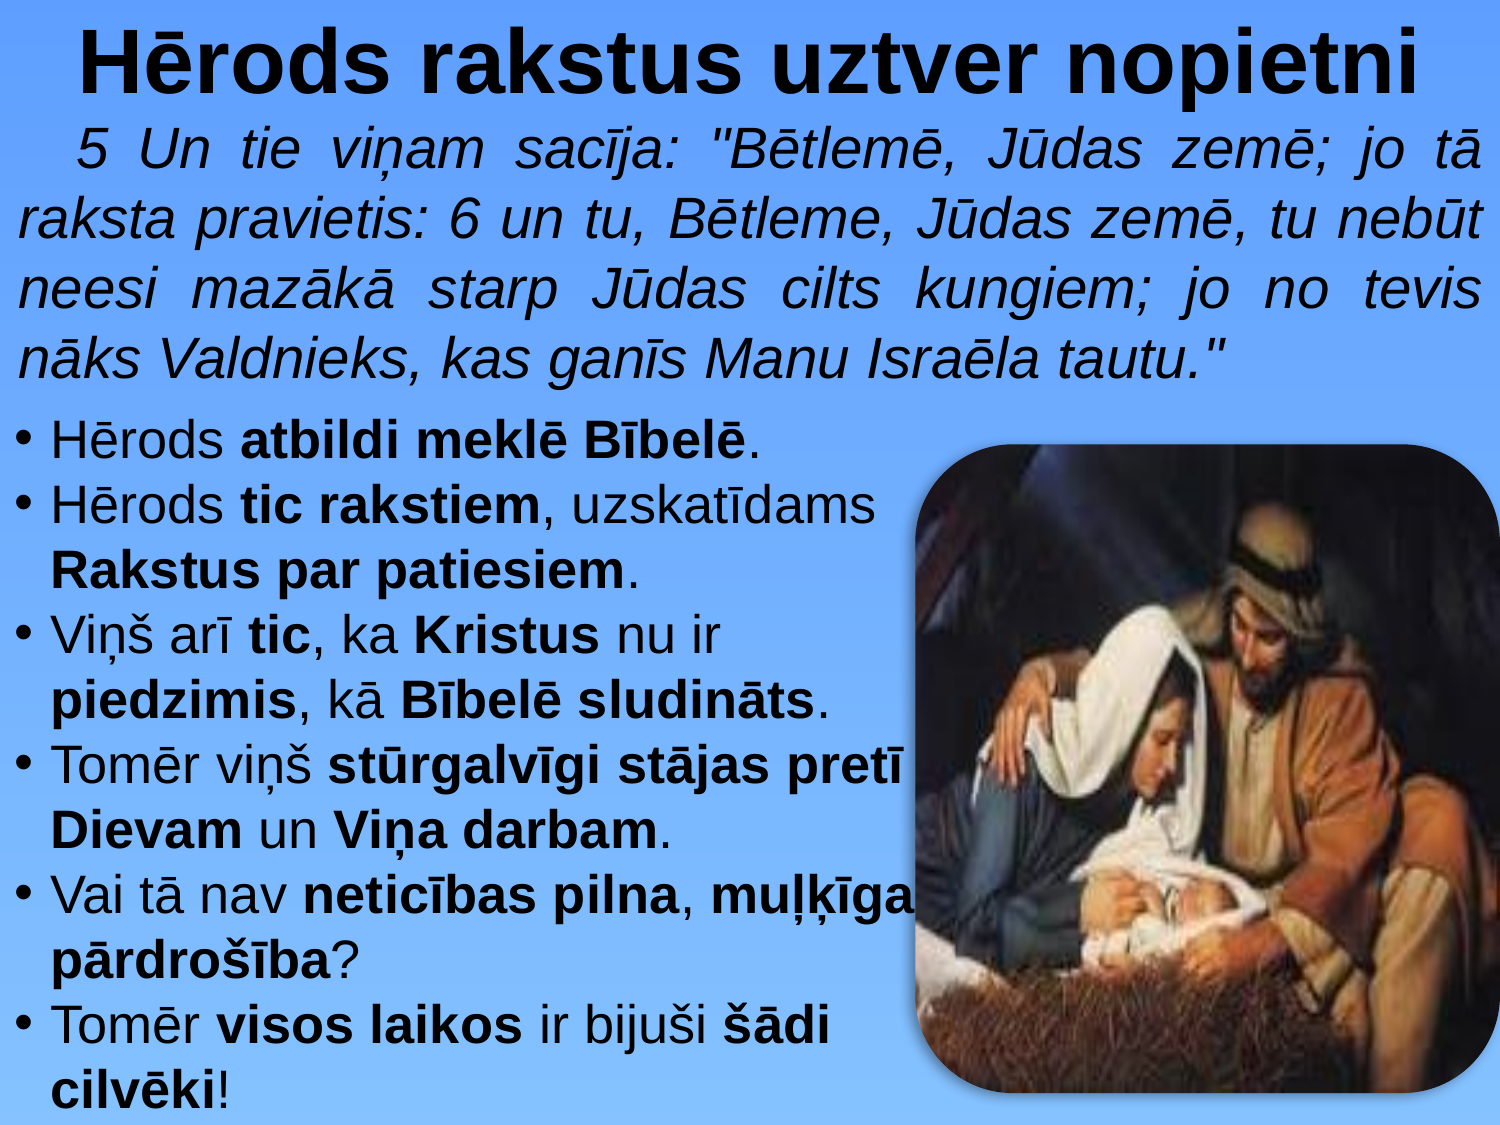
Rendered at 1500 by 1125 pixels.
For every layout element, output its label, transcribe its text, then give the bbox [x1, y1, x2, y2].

picture [915, 444, 1500, 1094]
title Hērods rakstus uztver nopietni [0, 0, 1500, 114]
text_box Hērods atbildi meklē Bībelē. Hērods tic rakstiem, uzskatīdams Rakstus par patiesiem. Viņš arī tic, ka Kristus nu ir piedzimis, kā Bībelē sludināts. Tomēr viņš stūrgalvīgi stājas pretī Dievam un Viņa darbam. Vai tā nav neticības pilna, muļķīga pārdrošība? Tomēr visos laikos ir bijuši šādi cilvēki! [0, 397, 963, 1125]
list 5 Un tie viņam sacīja: "Bētlemē, Jūdas zemē; jo tā raksta pravietis: 6 un tu, Bētleme, Jūdas zemē, tu nebūt neesi mazākā starp Jūdas cilts kungiem; jo no tevis nāks Valdnieks, kas ganīs Manu Israēla tautu." [0, 114, 1500, 209]
